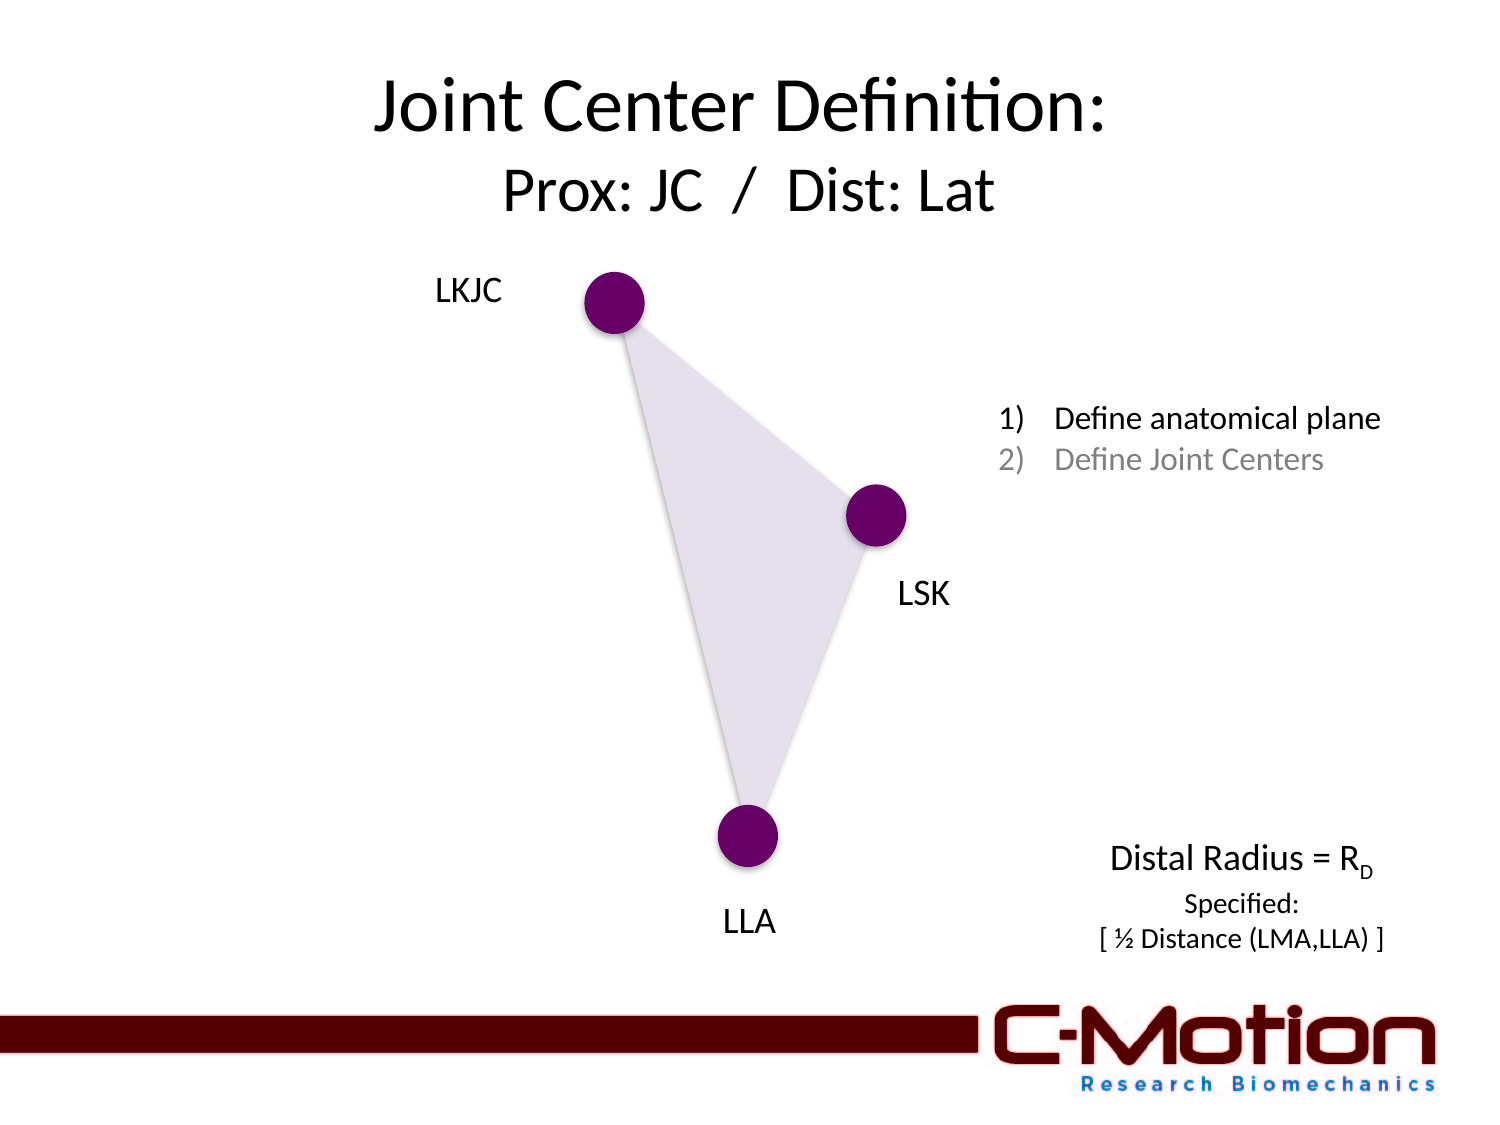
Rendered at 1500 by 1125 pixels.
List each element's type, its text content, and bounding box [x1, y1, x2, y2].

text_box [624, 326, 864, 809]
picture [0, 987, 1500, 1096]
text_box [717, 804, 778, 867]
text_box Distal Radius = RD Specified: [ ½ Distance (LMA,LLA) ] [1058, 825, 1425, 962]
text_box [846, 484, 907, 547]
text_box LKJC [420, 257, 521, 318]
text_box Define anatomical plane Define Joint Centers [983, 389, 1425, 484]
text_box LSK [882, 560, 984, 621]
text_box [584, 271, 645, 335]
text_box LLA [708, 888, 802, 949]
title Joint Center Definition: Prox: JC / Dist: Lat [75, 45, 1425, 233]
